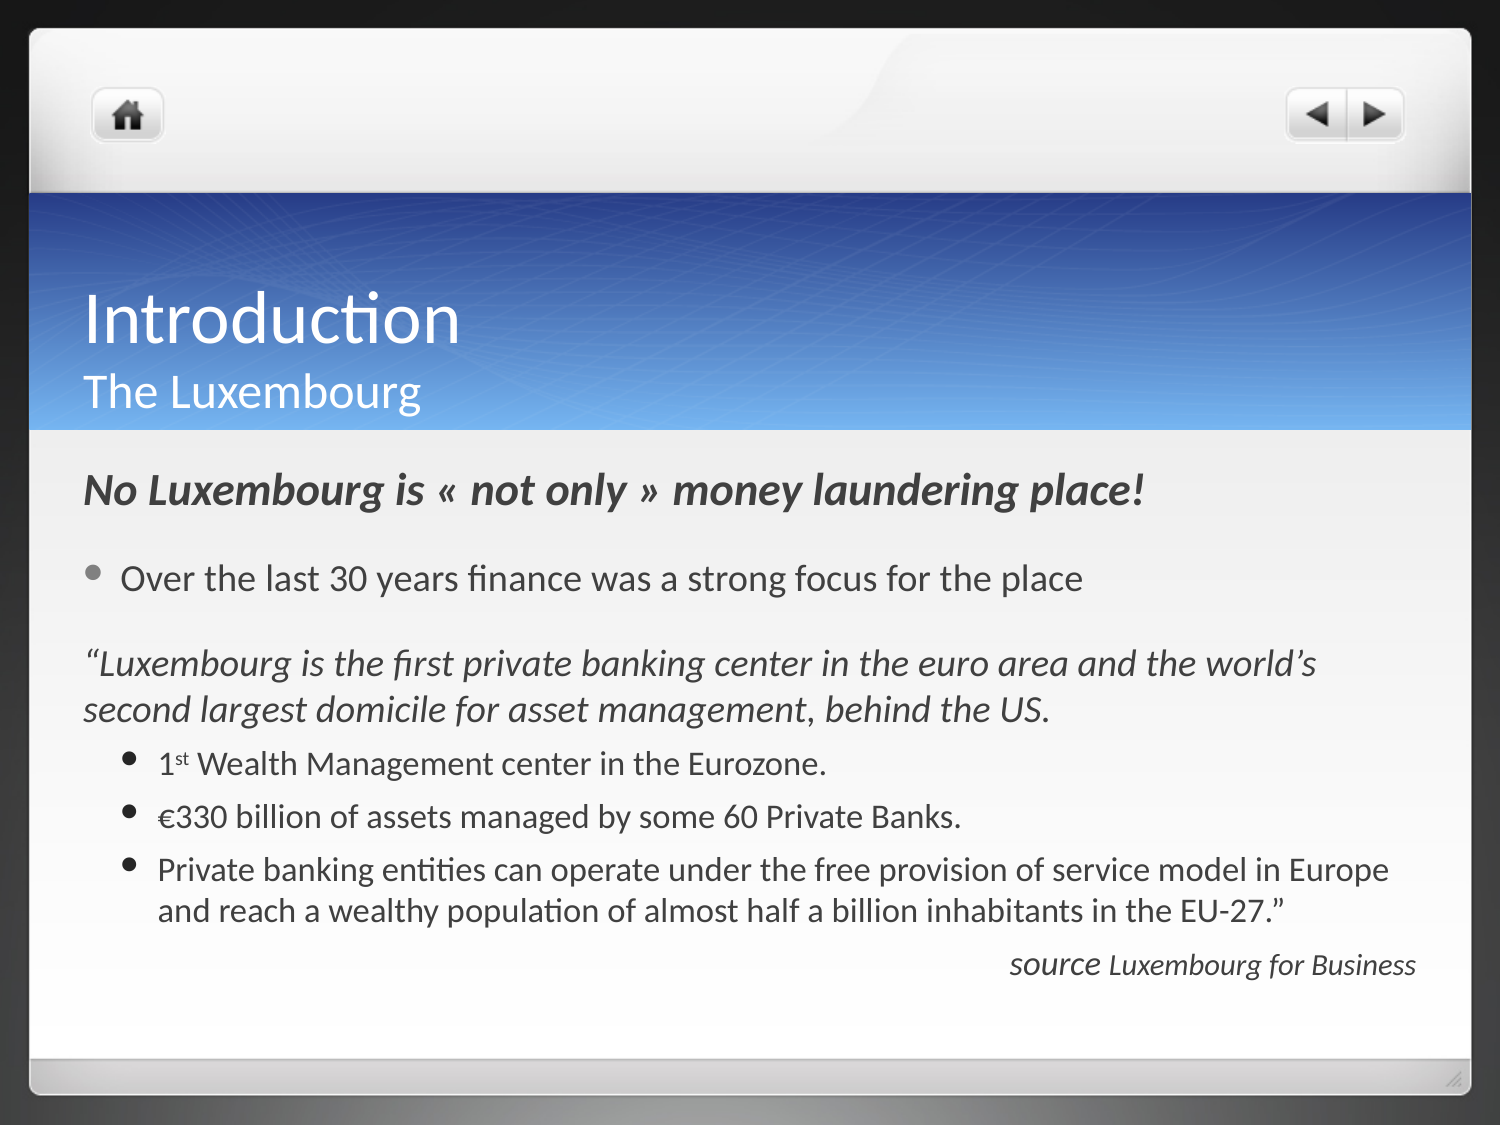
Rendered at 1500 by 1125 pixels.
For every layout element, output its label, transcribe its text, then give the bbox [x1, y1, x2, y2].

picture [0, 0, 1500, 1125]
list No Luxembourg is « not only » money laundering place! Over the last 30 years finance was a strong focus for the place “Luxembourg is the first private banking center in the euro area and the world’s second largest domicile for asset management, behind the US. 1st Wealth Management center in the Eurozone. €330 billion of assets managed by some 60 Private Banks. Private banking entities can operate under the free provision of service model in Europe and reach a wealthy population of almost half a billion inhabitants in the EU-27.” source Luxembourg for Business [68, 452, 1432, 1025]
title Introduction The Luxembourg [68, 238, 1432, 427]
